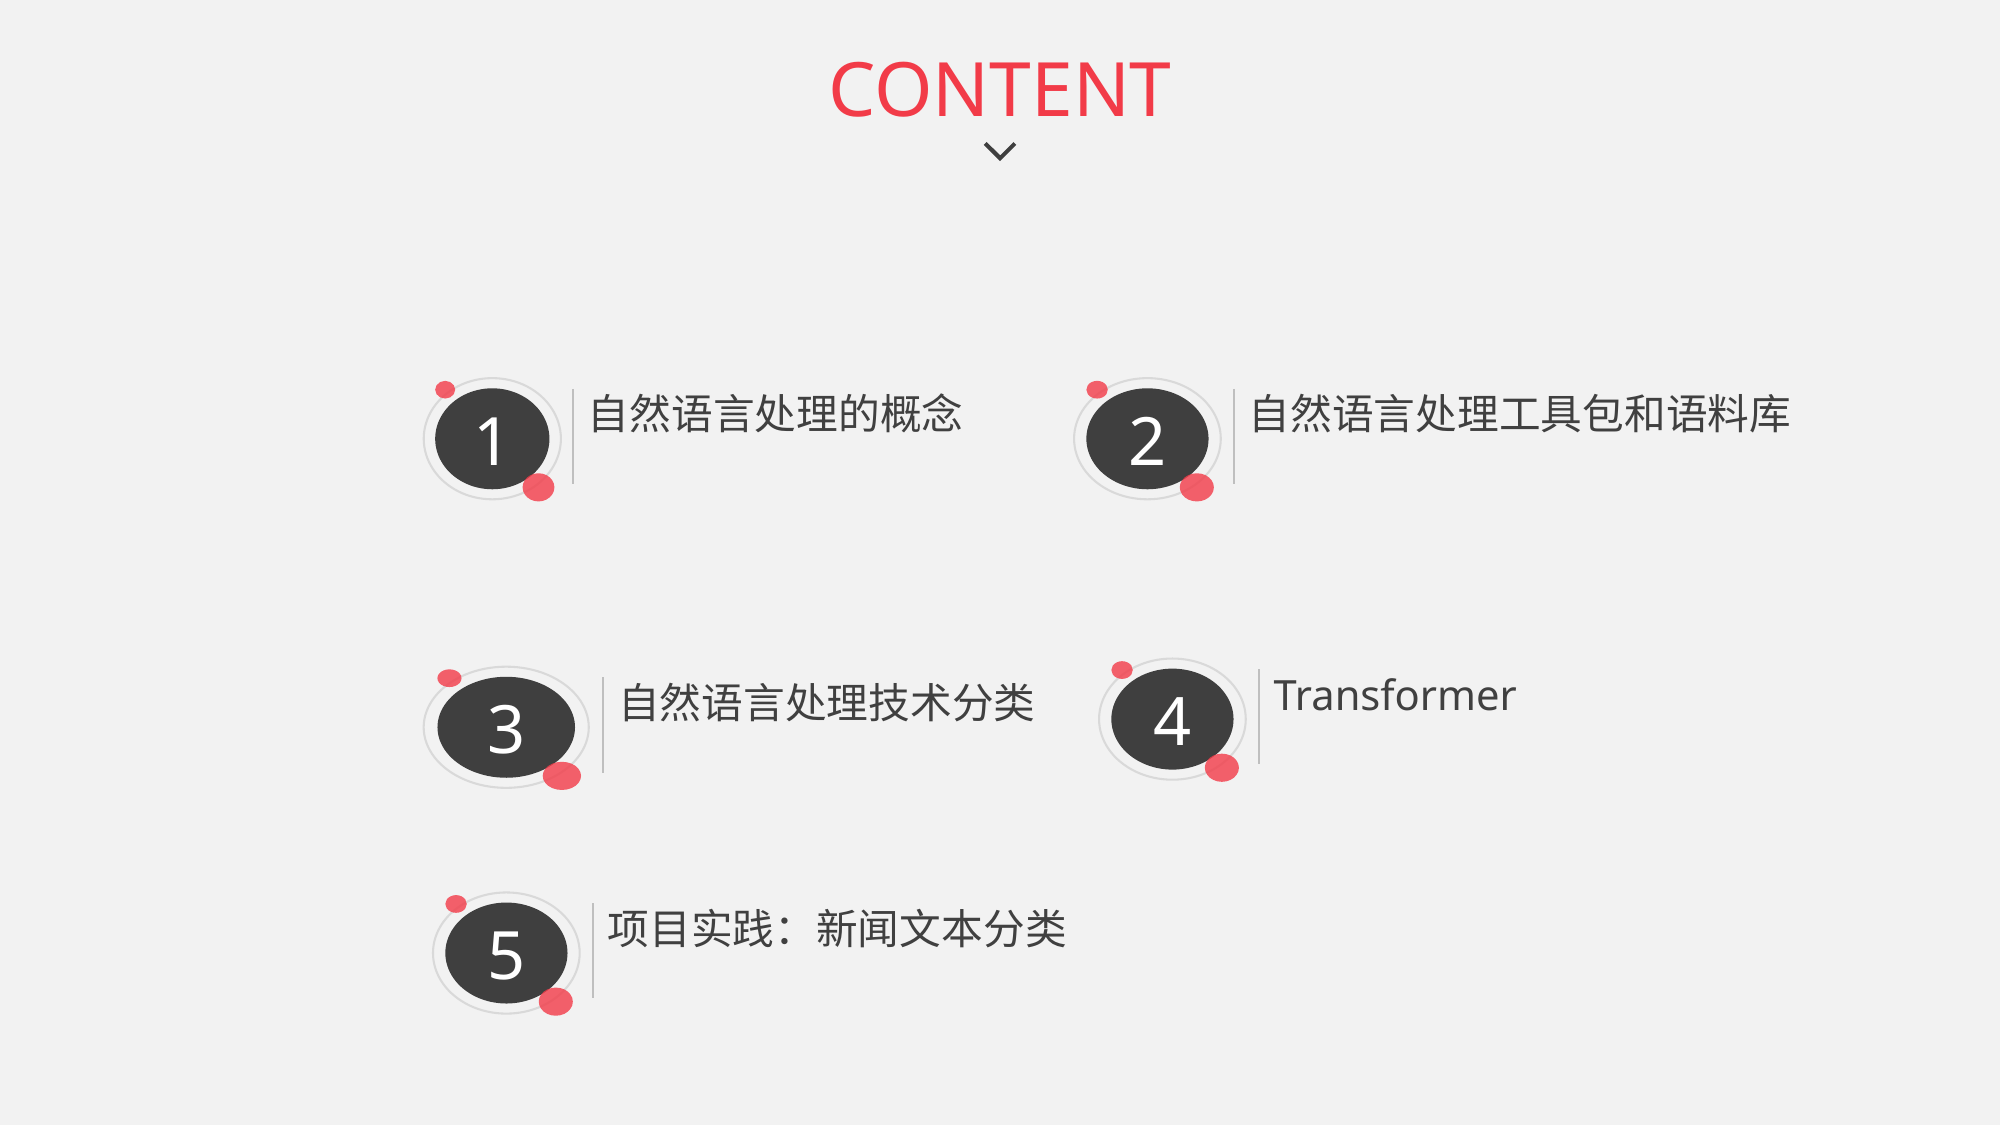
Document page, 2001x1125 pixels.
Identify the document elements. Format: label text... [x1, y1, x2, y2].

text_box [423, 666, 1108, 790]
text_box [423, 378, 993, 502]
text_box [432, 892, 1208, 1016]
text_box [1074, 378, 1849, 502]
text_box CONTENT [785, 34, 1215, 139]
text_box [1099, 658, 1874, 782]
text_box [982, 140, 1018, 163]
